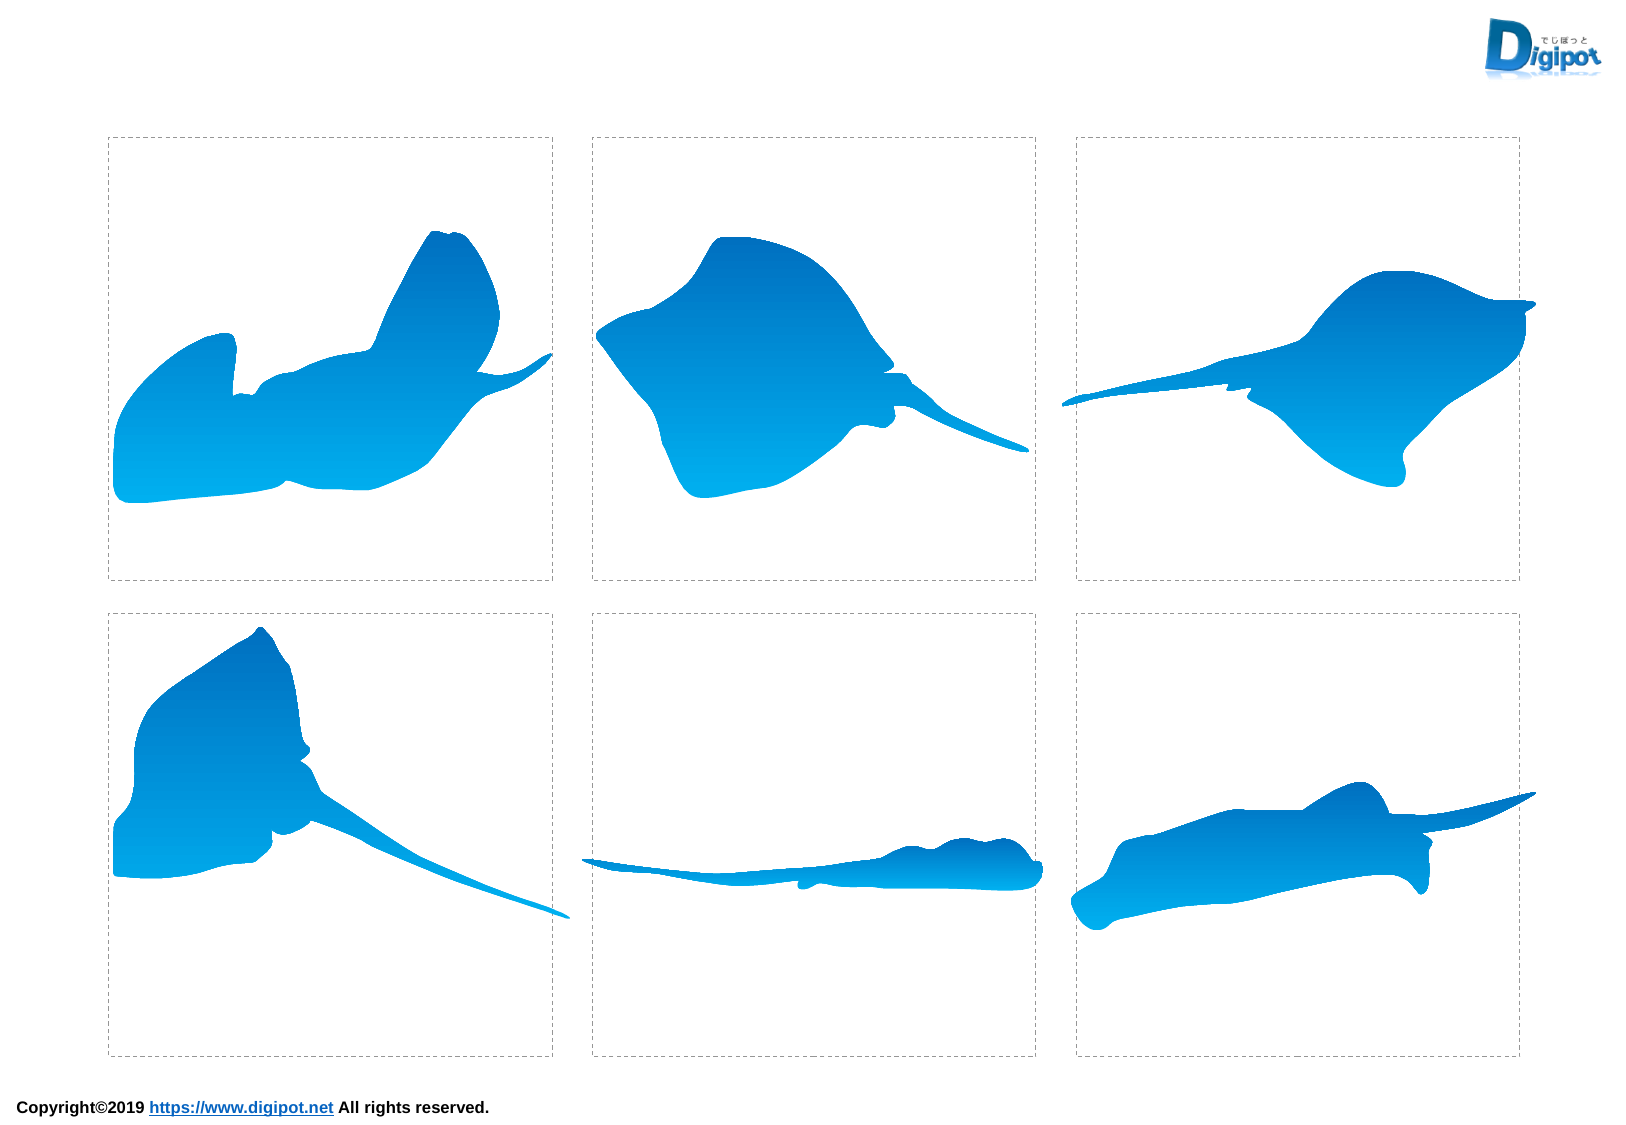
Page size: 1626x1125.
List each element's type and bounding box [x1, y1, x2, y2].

text_box [112, 231, 552, 504]
picture [1485, 18, 1602, 82]
text_box [1061, 270, 1536, 488]
text_box [1070, 782, 1536, 931]
text_box [595, 236, 1030, 498]
text_box [581, 838, 1044, 891]
text_box [112, 627, 571, 919]
